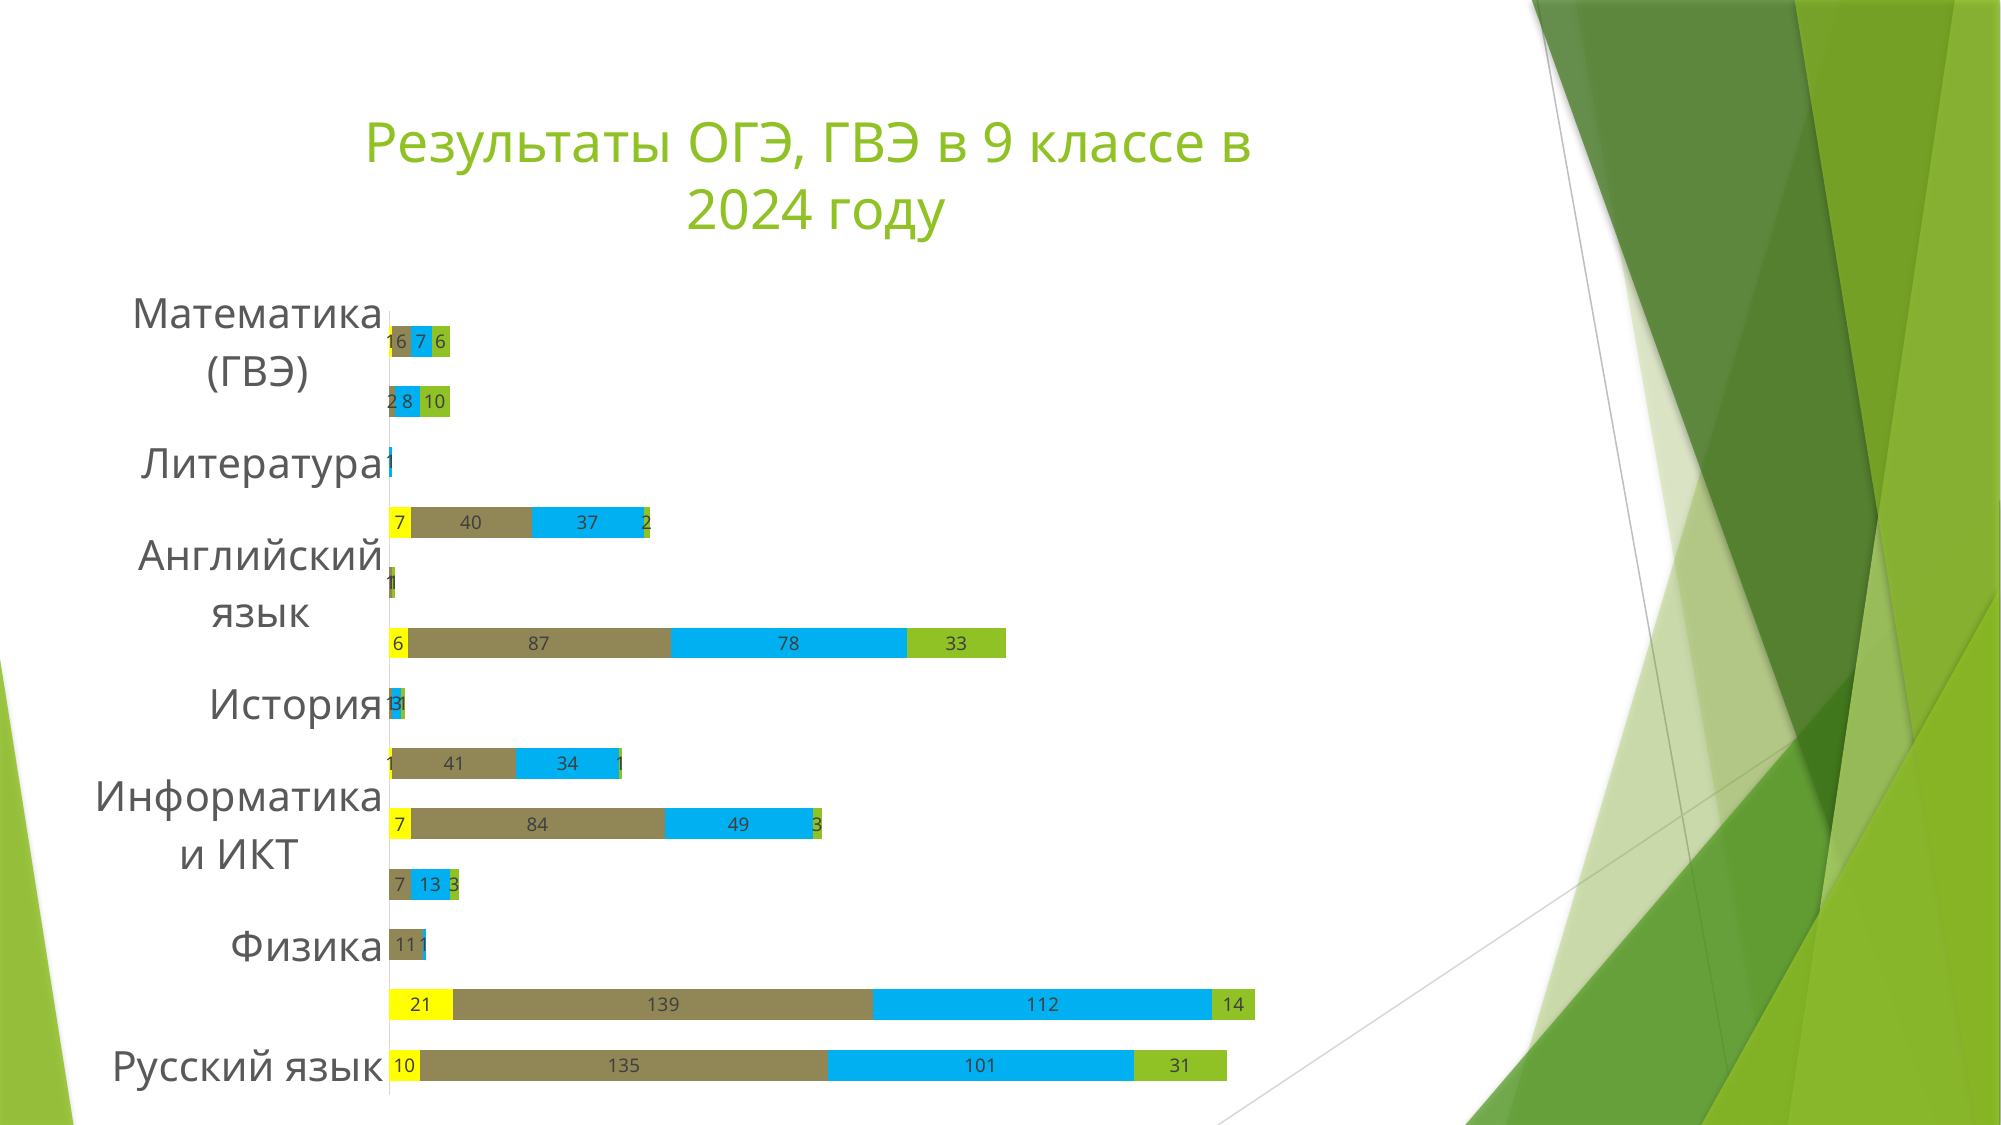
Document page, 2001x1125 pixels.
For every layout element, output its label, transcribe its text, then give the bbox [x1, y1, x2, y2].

chart [65, 266, 1477, 1114]
title Результаты ОГЭ, ГВЭ в 9 классе в 2024 году [111, 99, 1522, 317]
